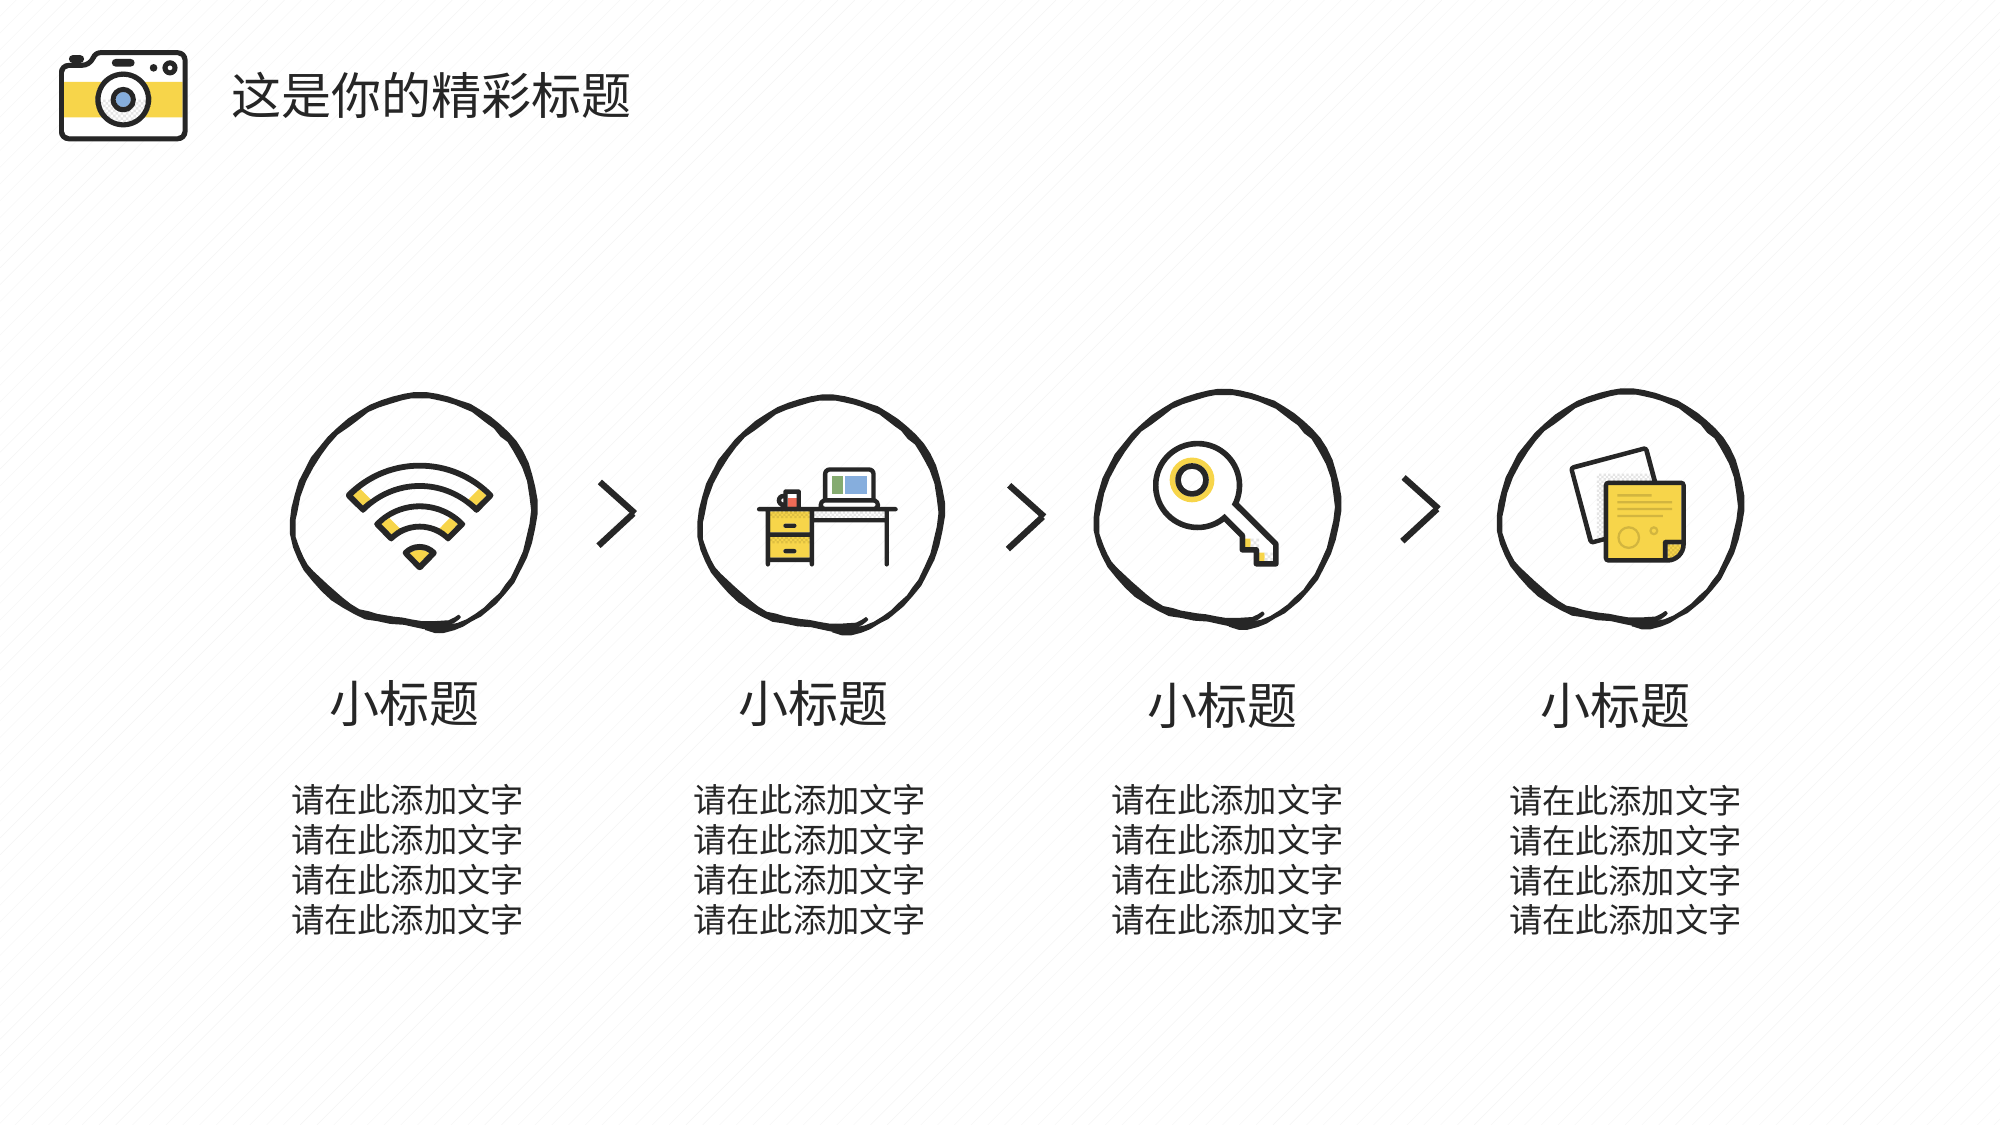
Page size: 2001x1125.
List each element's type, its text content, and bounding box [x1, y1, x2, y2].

text_box 小标题 [314, 665, 523, 741]
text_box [1388, 491, 1453, 528]
picture [59, 49, 189, 141]
text_box 请在此添加文字请在此添加文字请在此添加文字请在此添加文字 [1093, 771, 1362, 947]
picture [346, 462, 494, 571]
text_box 小标题 [1526, 667, 1734, 742]
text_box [994, 498, 1058, 536]
text_box [697, 394, 946, 636]
picture [756, 466, 898, 567]
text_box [584, 495, 649, 533]
text_box [1496, 388, 1745, 630]
picture [1569, 445, 1687, 563]
text_box 小标题 [1132, 667, 1341, 742]
text_box 请在此添加文字请在此添加文字请在此添加文字请在此添加文字 [1491, 772, 1760, 947]
text_box [1093, 388, 1342, 630]
text_box 小标题 [724, 665, 932, 741]
text_box [289, 392, 538, 634]
text_box 这是你的精彩标题 [217, 57, 689, 133]
text_box 请在此添加文字请在此添加文字请在此添加文字请在此添加文字 [274, 771, 542, 947]
picture [1153, 440, 1280, 567]
text_box 请在此添加文字请在此添加文字请在此添加文字请在此添加文字 [676, 771, 944, 947]
